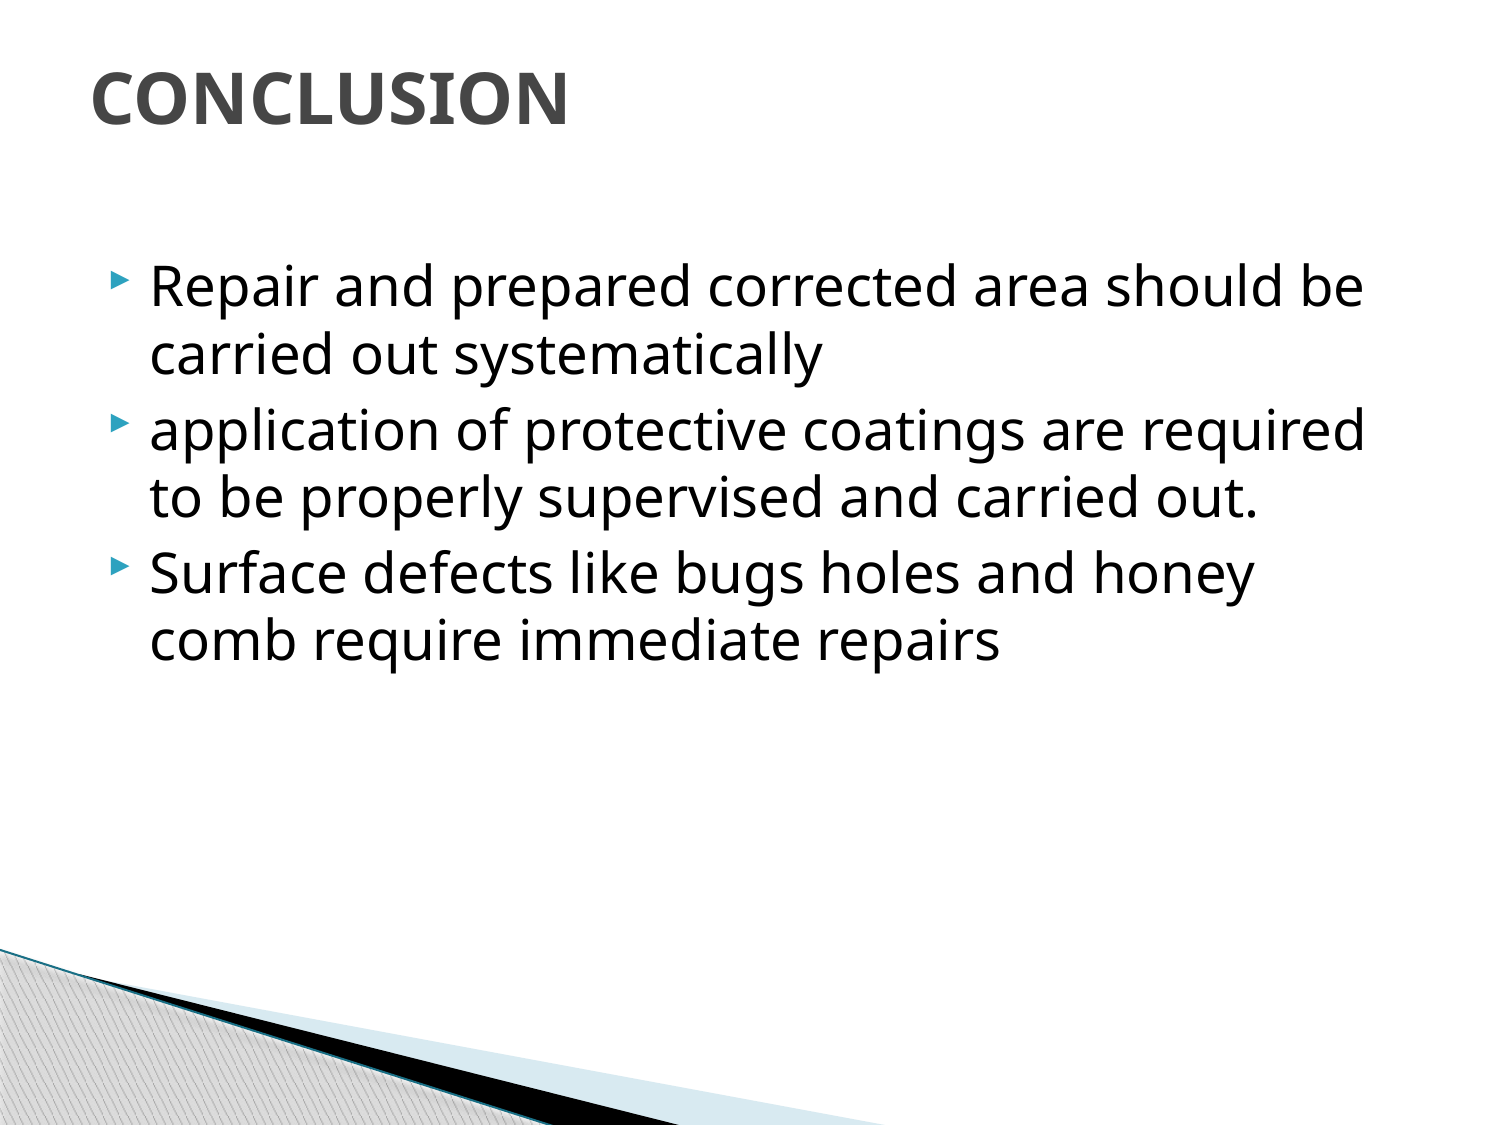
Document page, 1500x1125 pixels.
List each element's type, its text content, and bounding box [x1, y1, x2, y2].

title CONCLUSION [75, 45, 1425, 233]
list Repair and prepared corrected area should be carried out systematically application of protective coatings are required to be properly supervised and carried out. Surface defects like bugs holes and honey comb require immediate repairs [75, 243, 1425, 986]
